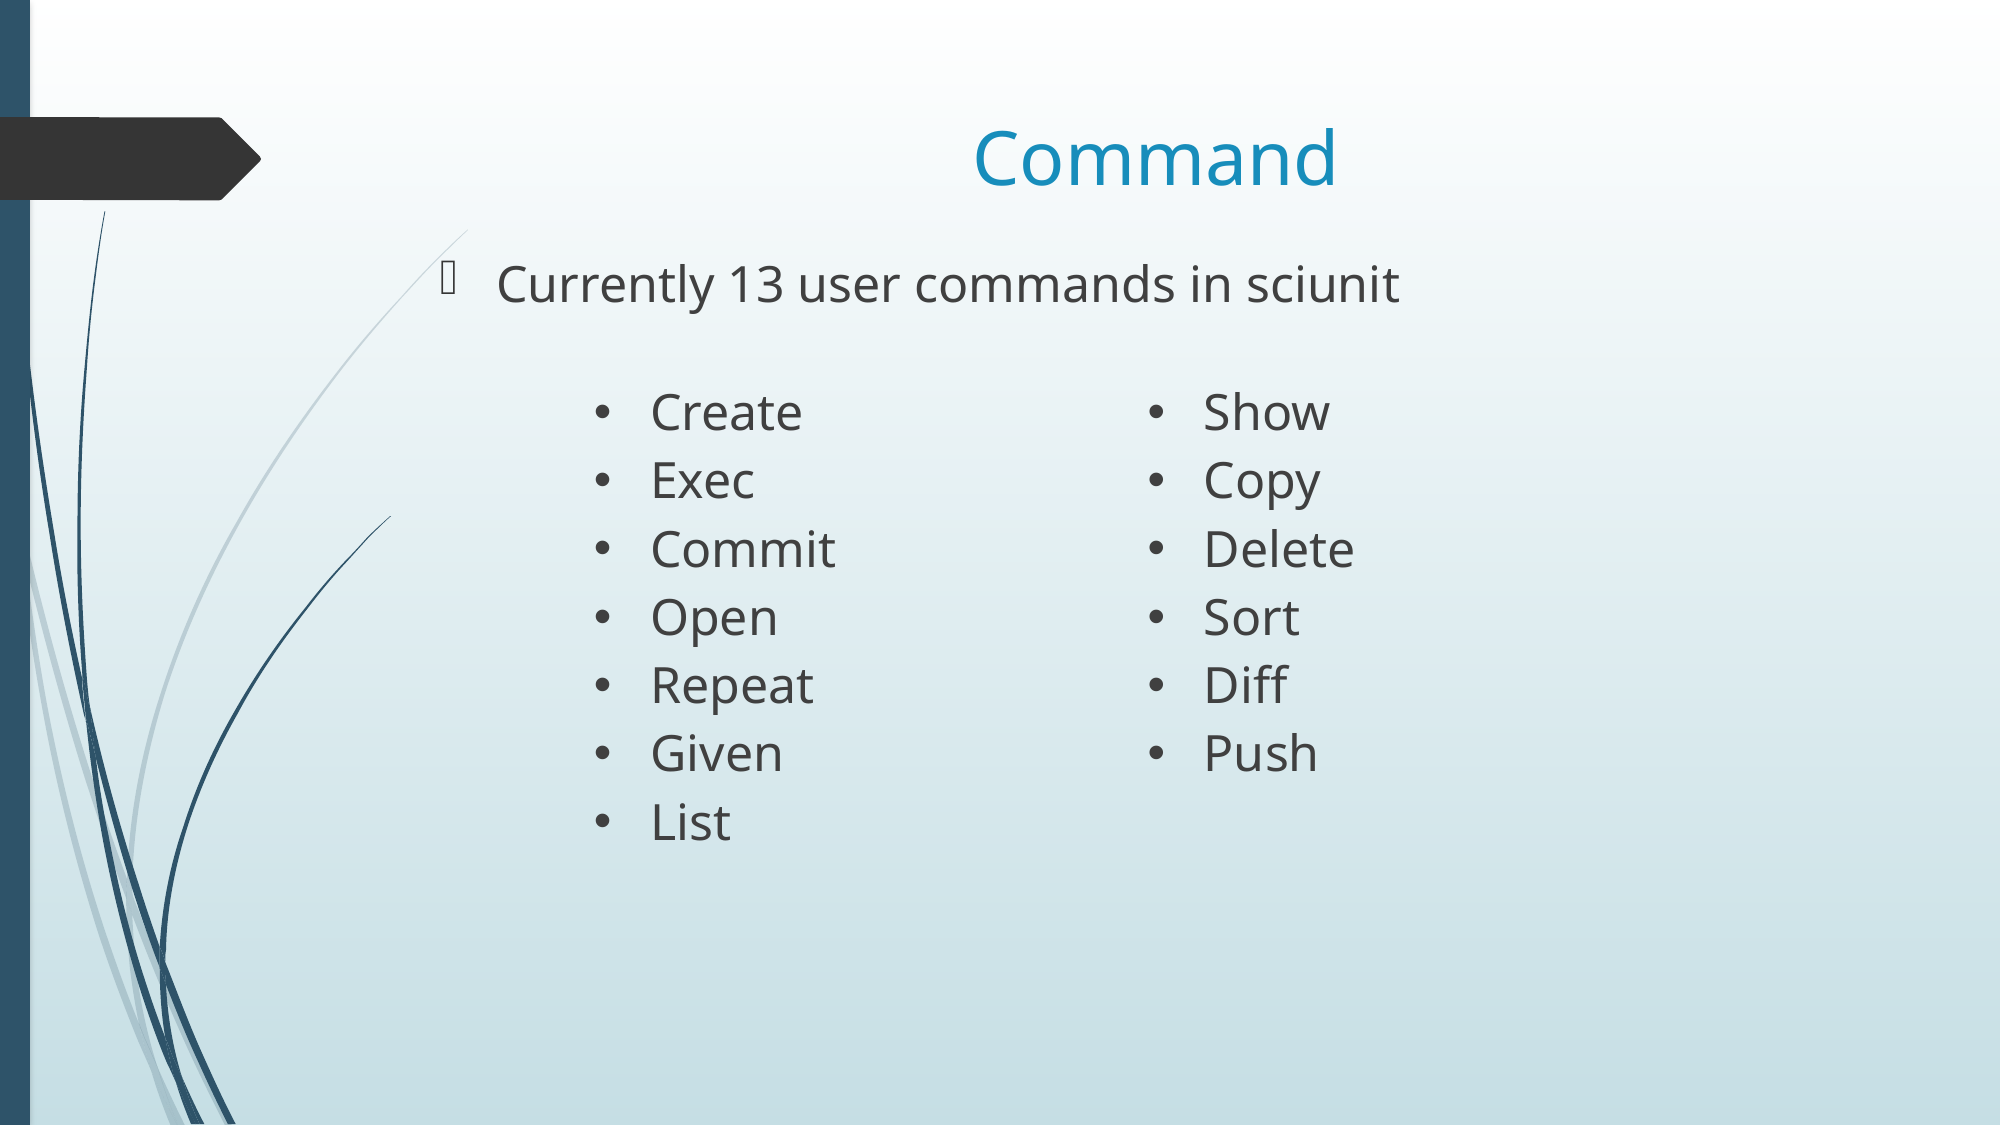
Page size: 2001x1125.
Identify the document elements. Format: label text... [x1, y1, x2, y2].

list Currently 13 user commands in sciunit [424, 245, 1888, 1107]
title Command [425, 102, 1888, 245]
table_header Show Copy Delete Sort Diff Push [1132, 369, 1686, 862]
table_header Create Exec Commit Open Repeat Given List [579, 369, 1132, 862]
